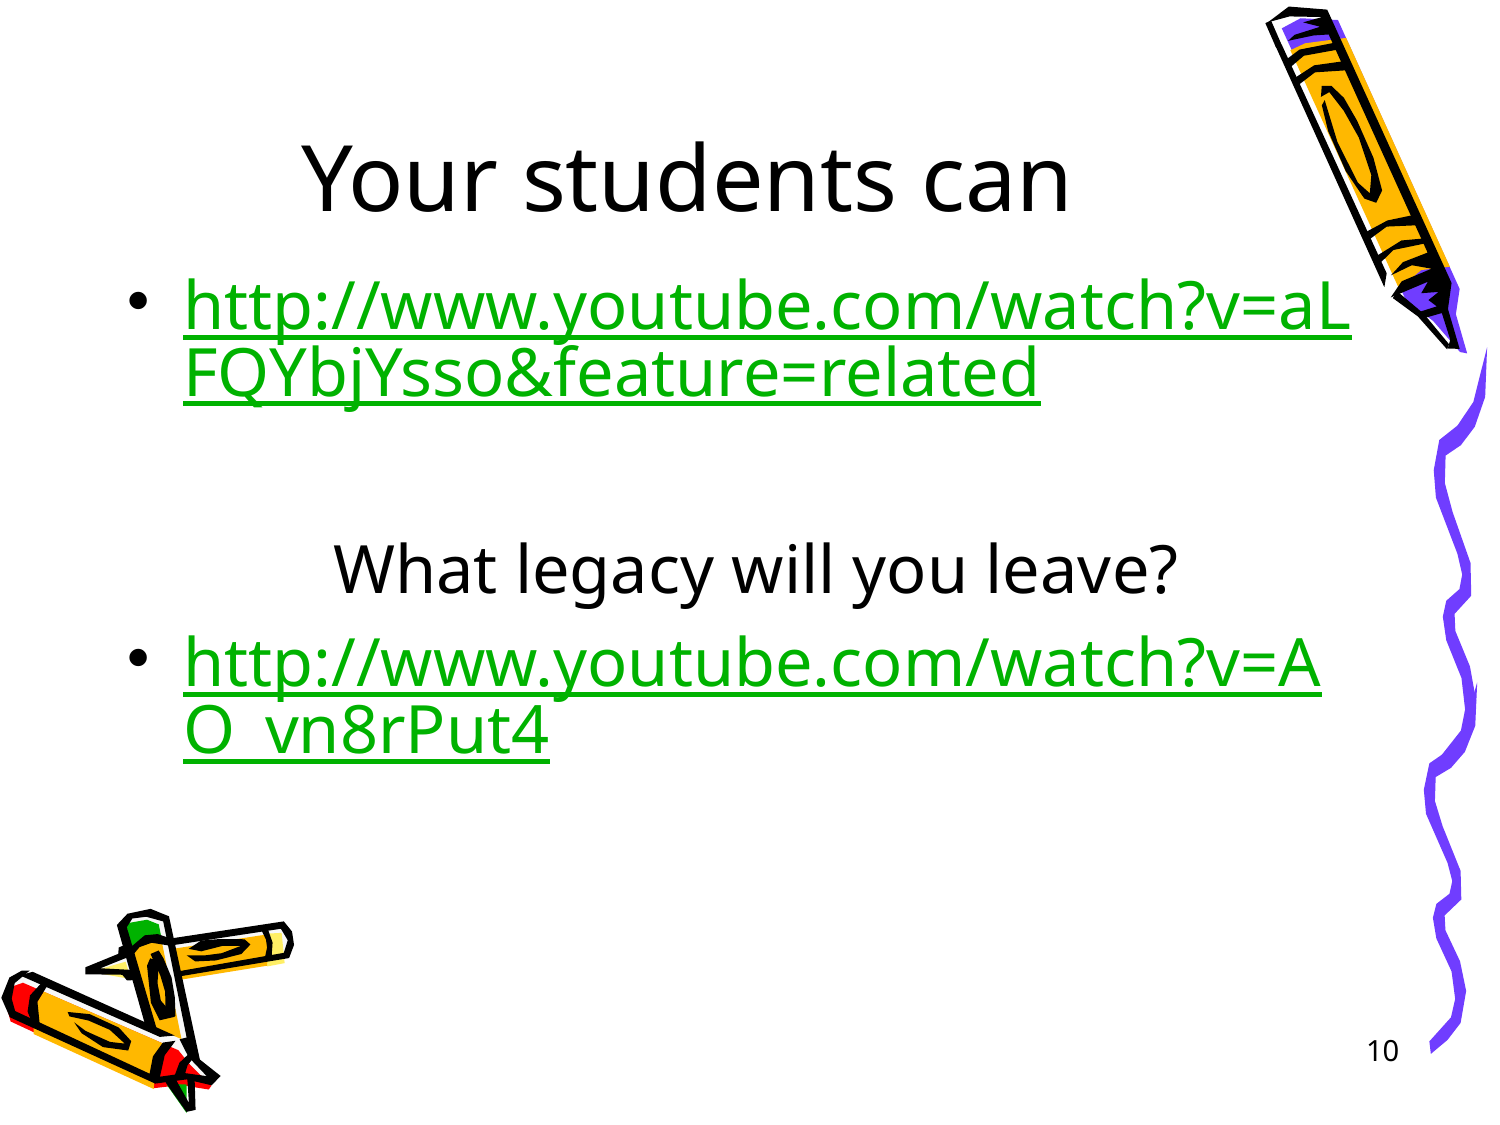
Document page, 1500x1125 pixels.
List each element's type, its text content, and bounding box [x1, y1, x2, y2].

title Your students can [123, 136, 1252, 238]
list http://www.youtube.com/watch?v=aLFQYbjYsso&feature=related What legacy will you leave? http://www.youtube.com/watch?v=AO_vn8rPut4 [111, 255, 1375, 856]
slide_number 10 [1101, 1024, 1415, 1101]
